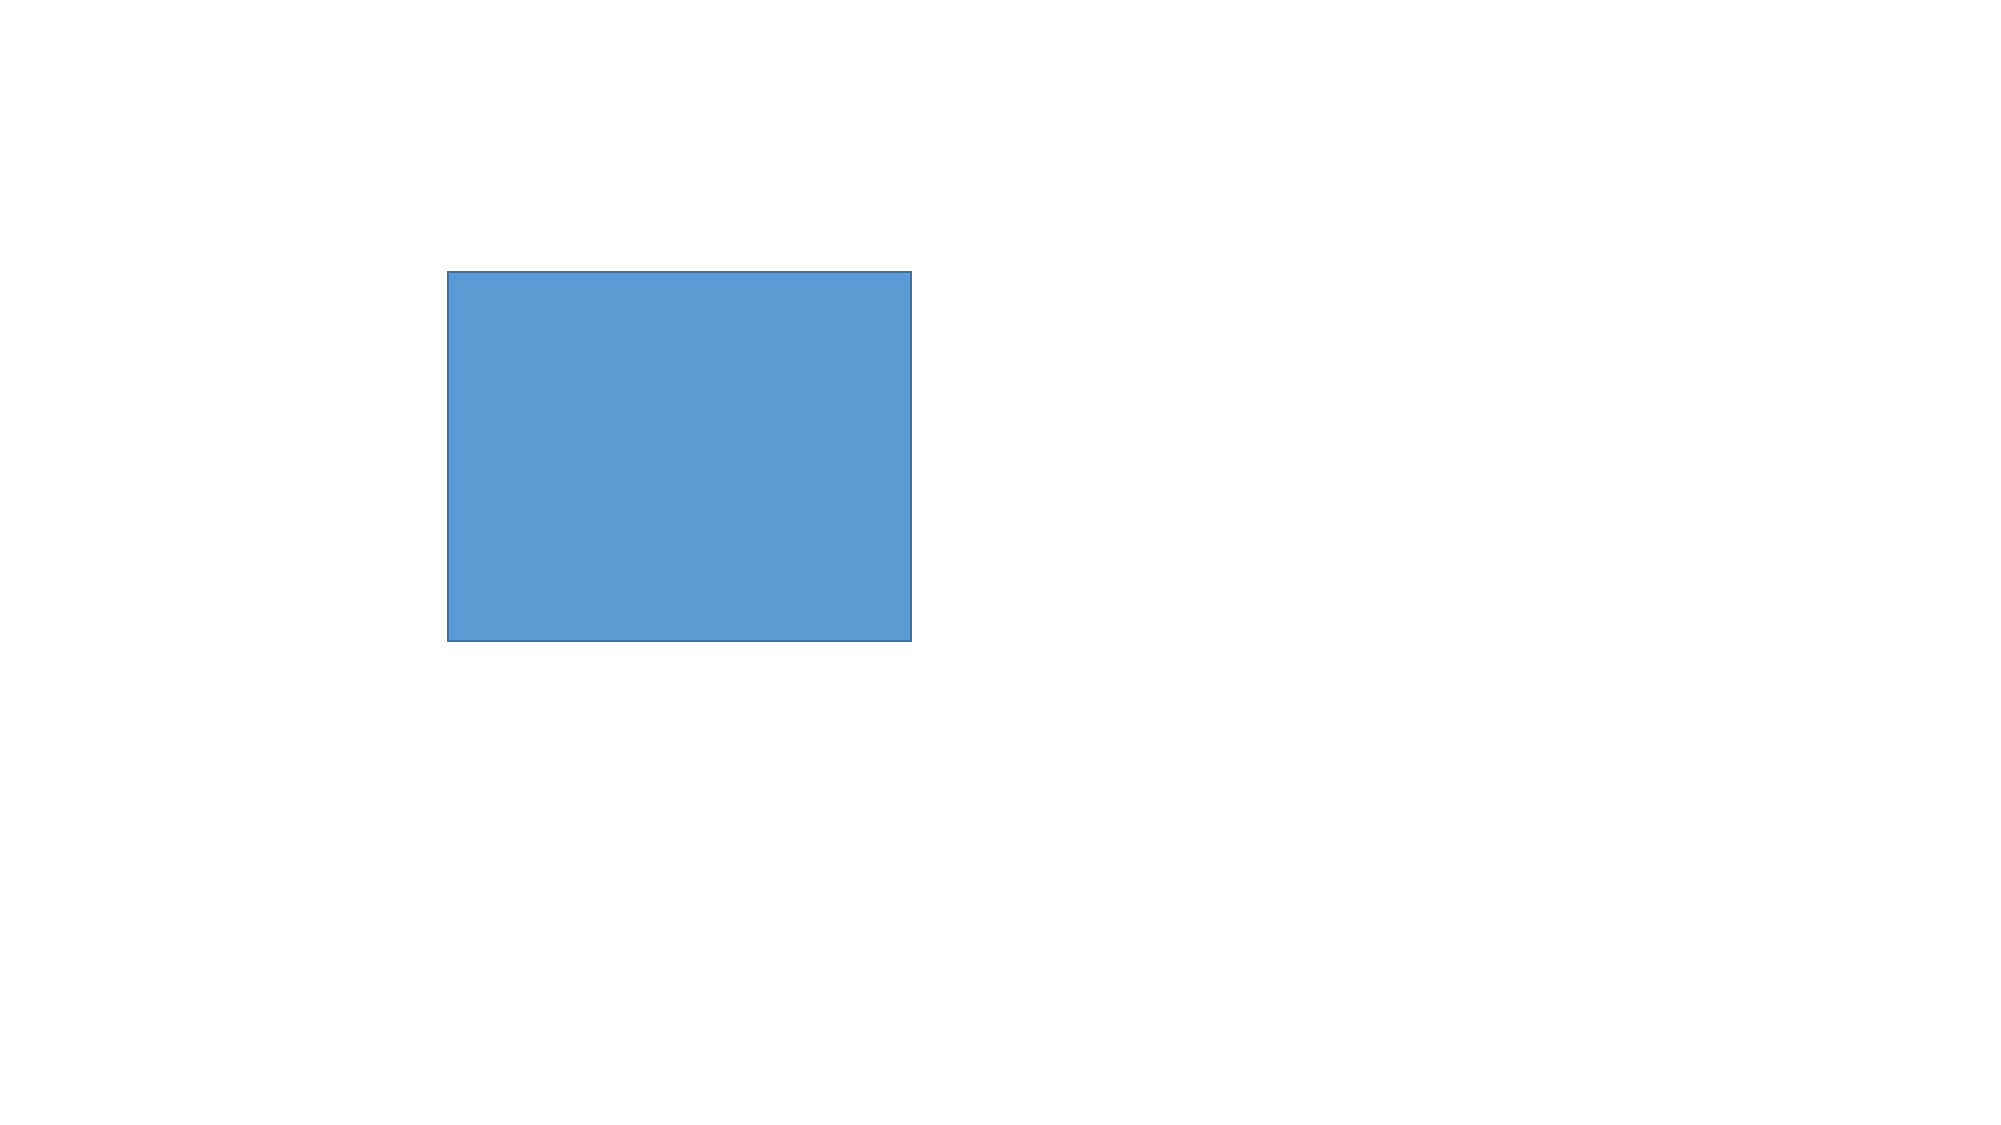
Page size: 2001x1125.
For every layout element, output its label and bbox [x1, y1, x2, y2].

text_box [447, 271, 912, 642]
